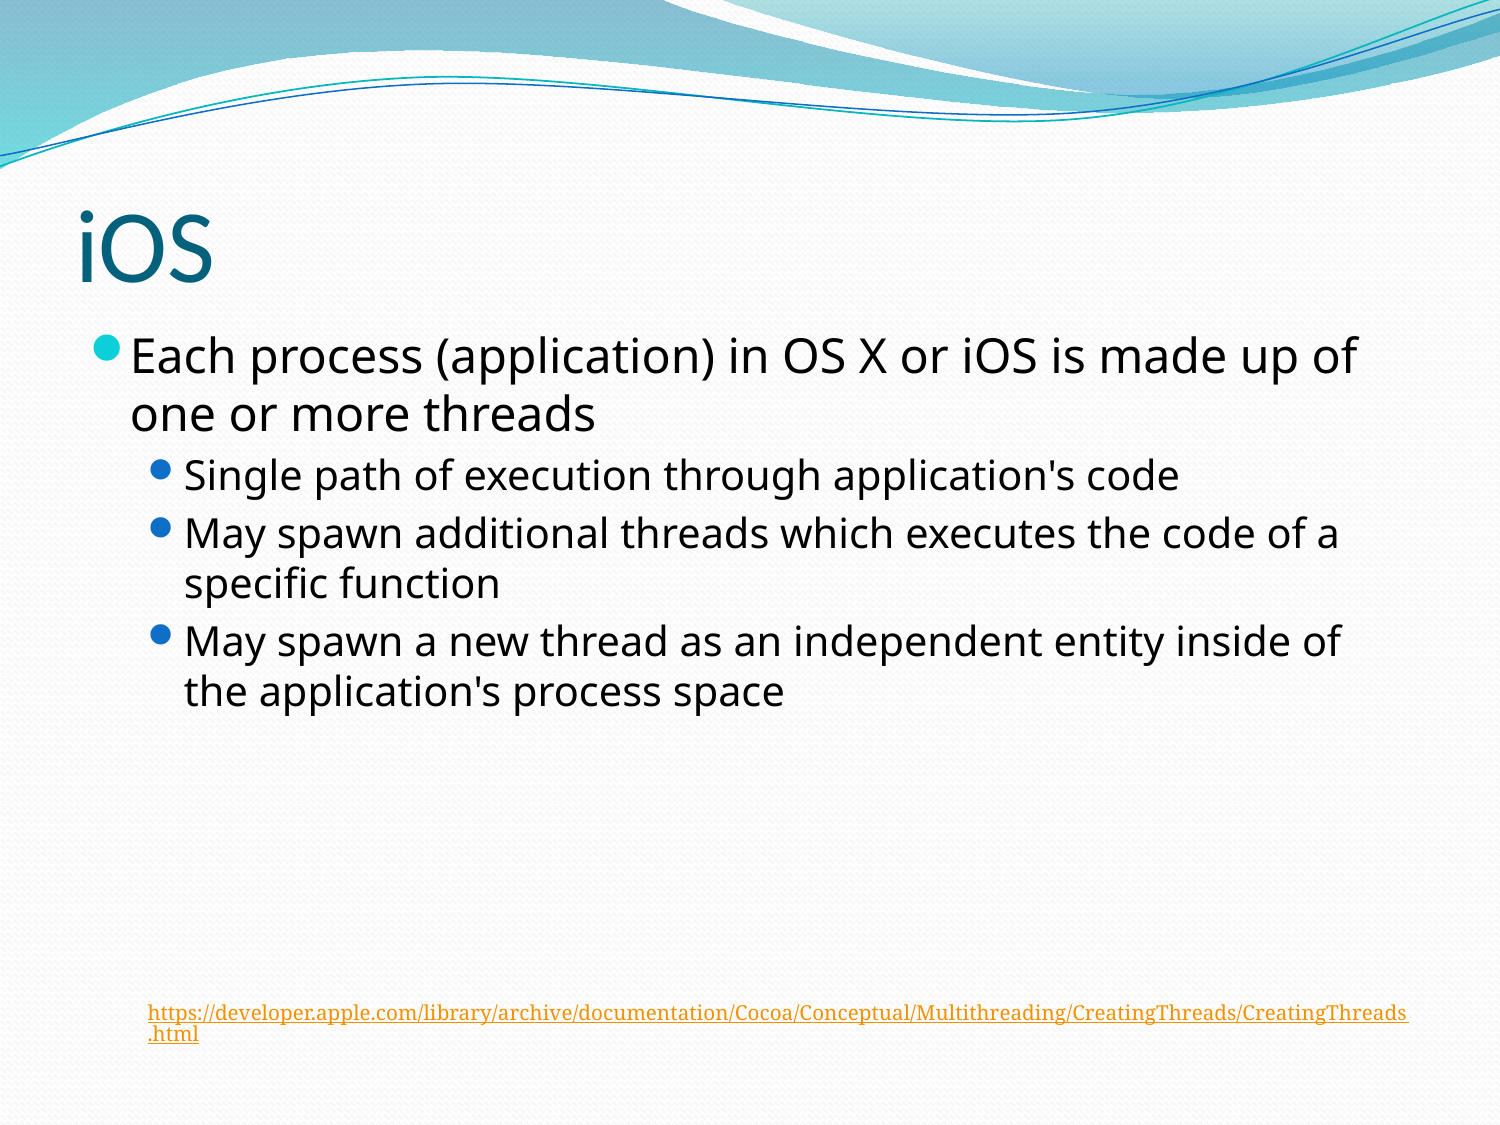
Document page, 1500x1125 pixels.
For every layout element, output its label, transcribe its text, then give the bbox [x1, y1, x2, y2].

title iOS [75, 115, 1425, 303]
list Each process (application) in OS X or iOS is made up of one or more threads Single path of execution through application's code May spawn additional threads which executes the code of a specific function May spawn a new thread as an independent entity inside of the application's process space https://developer.apple.com/library/archive/documentation/Cocoa/Conceptual/Multithreading/CreatingThreads/CreatingThreads.html [75, 317, 1425, 1038]
